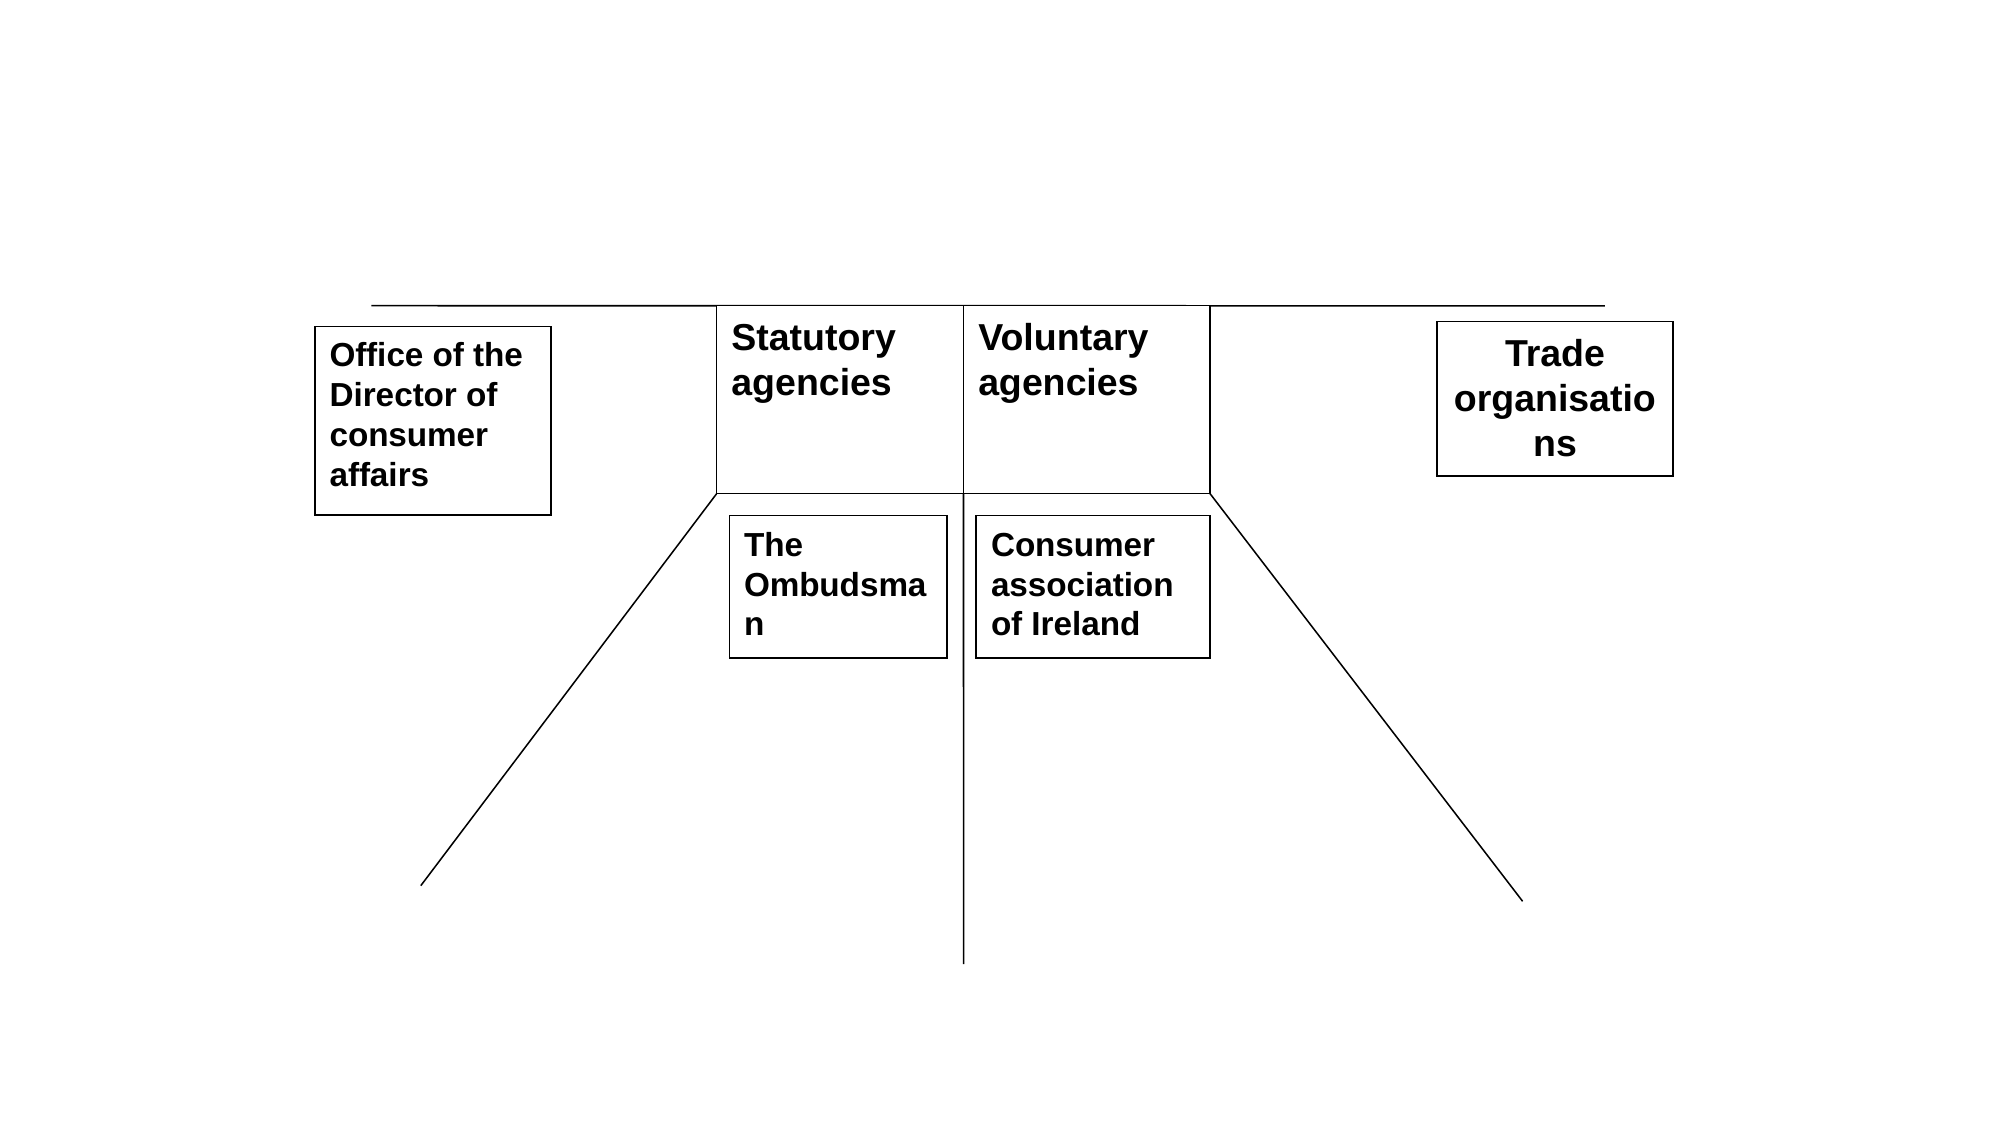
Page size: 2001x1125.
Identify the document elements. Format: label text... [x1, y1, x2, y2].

text_box Office of the Director of consumer affairs [314, 326, 551, 516]
text_box Voluntary agencies [963, 305, 1211, 494]
text_box Consumer association of Ireland [976, 515, 1211, 658]
text_box Statutory agencies [716, 305, 963, 494]
text_box The Ombudsman [729, 515, 948, 658]
text_box Trade organisations [1436, 321, 1674, 476]
